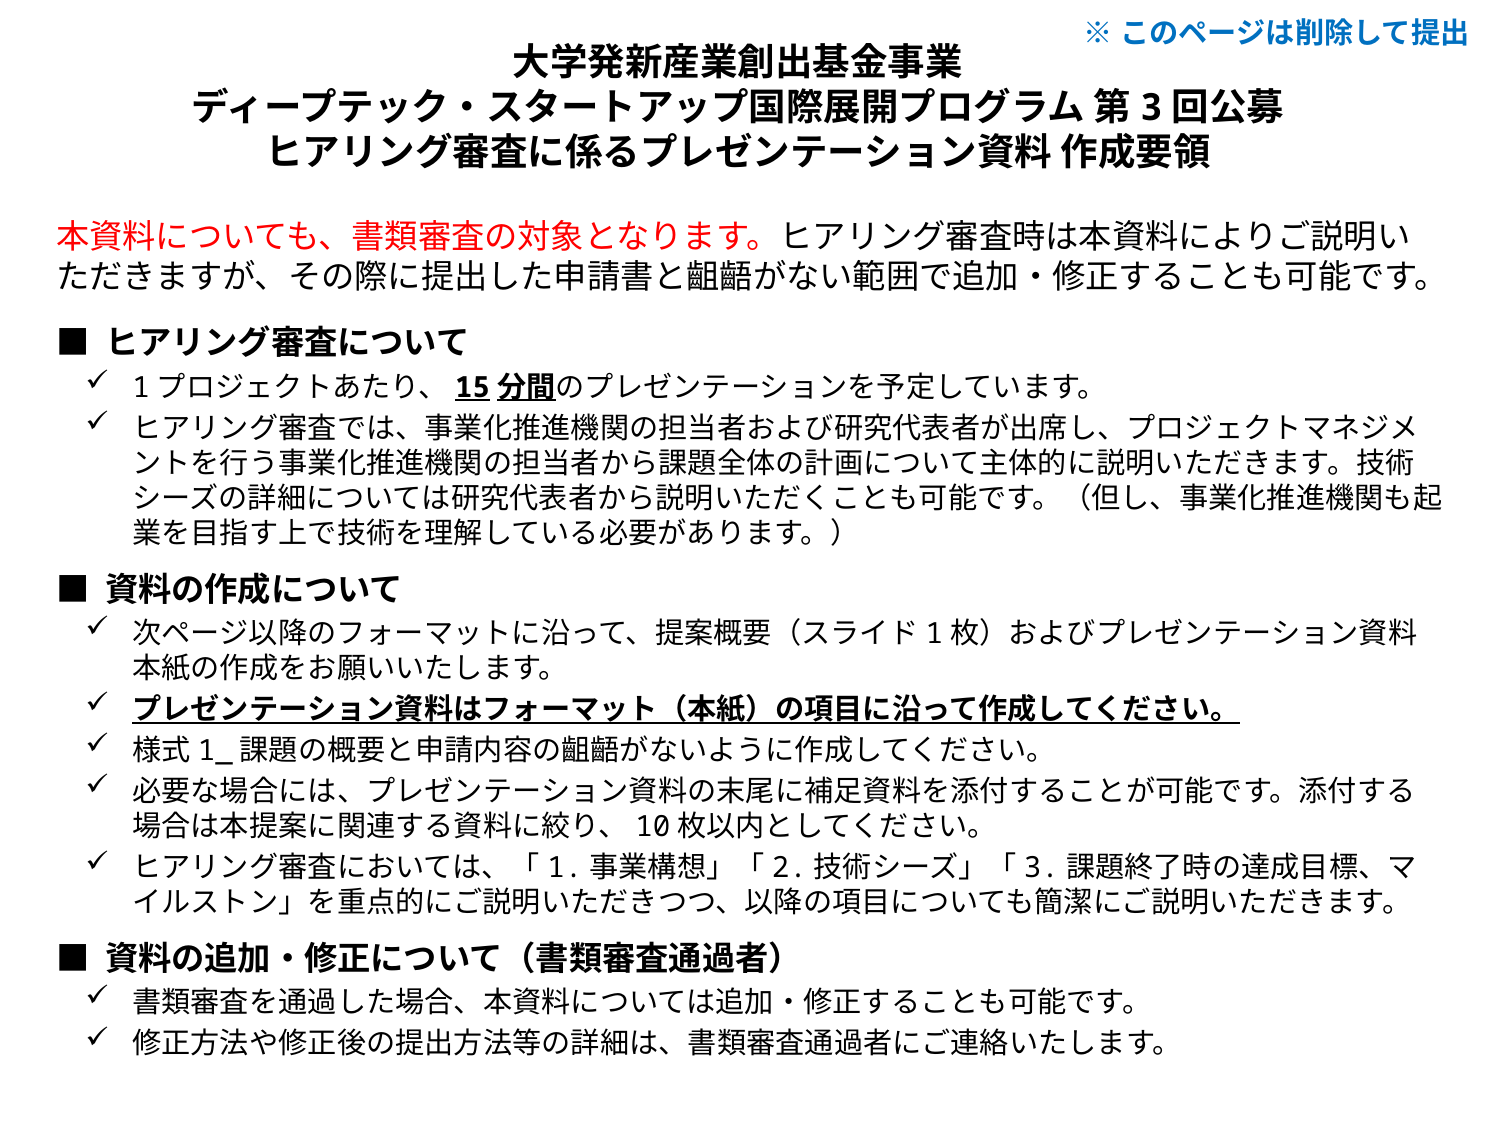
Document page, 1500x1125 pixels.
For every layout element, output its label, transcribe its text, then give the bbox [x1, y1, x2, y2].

text_box 大学発新産業創出基金事業 ディープテック・スタートアップ国際展開プログラム 第3回公募 ヒアリング審査に係るプレゼンテーション資料 作成要領 [29, 30, 1447, 181]
text_box ※このページは削除して提出 [1068, 7, 1495, 55]
text_box 本資料についても、書類審査の対象となります。ヒアリング審査時は本資料によりご説明いただきますが、その際に提出した申請書と齟齬がない範囲で追加・修正することも可能です。 ■ ヒアリング審査について 1プロジェクトあたり、15分間のプレゼンテーションを予定しています。 ヒアリング審査では、事業化推進機関の担当者および研究代表者が出席し、プロジェクトマネジメントを行う事業化推進機関の担当者から課題全体の計画について主体的に説明いただきます。技術シーズの詳細については研究代表者から説明いただくことも可能です。（但し、事業化推進機関も起業を目指す上で技術を理解している必要があります。） ■ 資料の作成について 次ページ以降のフォーマットに沿って、提案概要（スライド1枚）およびプレゼンテーション資料本紙の作成をお願いいたします。 プレゼンテーション資料はフォーマット（本紙）の項目に沿って作成してください。 様式1_課題の概要と申請内容の齟齬がないように作成してください。 必要な場合には、プレゼンテーション資料の末尾に補足資料を添付することが可能です。添付する場合は本提案に関連する資料に絞り、10枚以内としてください。 ヒアリング審査においては、「1.事業構想」「2.技術シーズ」「3.課題終了時の達成目標、マイルストン」を重点的にご説明いただきつつ、以降の項目についても簡潔にご説明いただきます。 ■ 資料の追加・修正について（書類審査通過者） 書類審査を通過した場合、本資料については追加・修正することも可能です。 修正方法や修正後の提出方法等の詳細は、書類審査通過者にご連絡いたします。 [41, 208, 1459, 1094]
